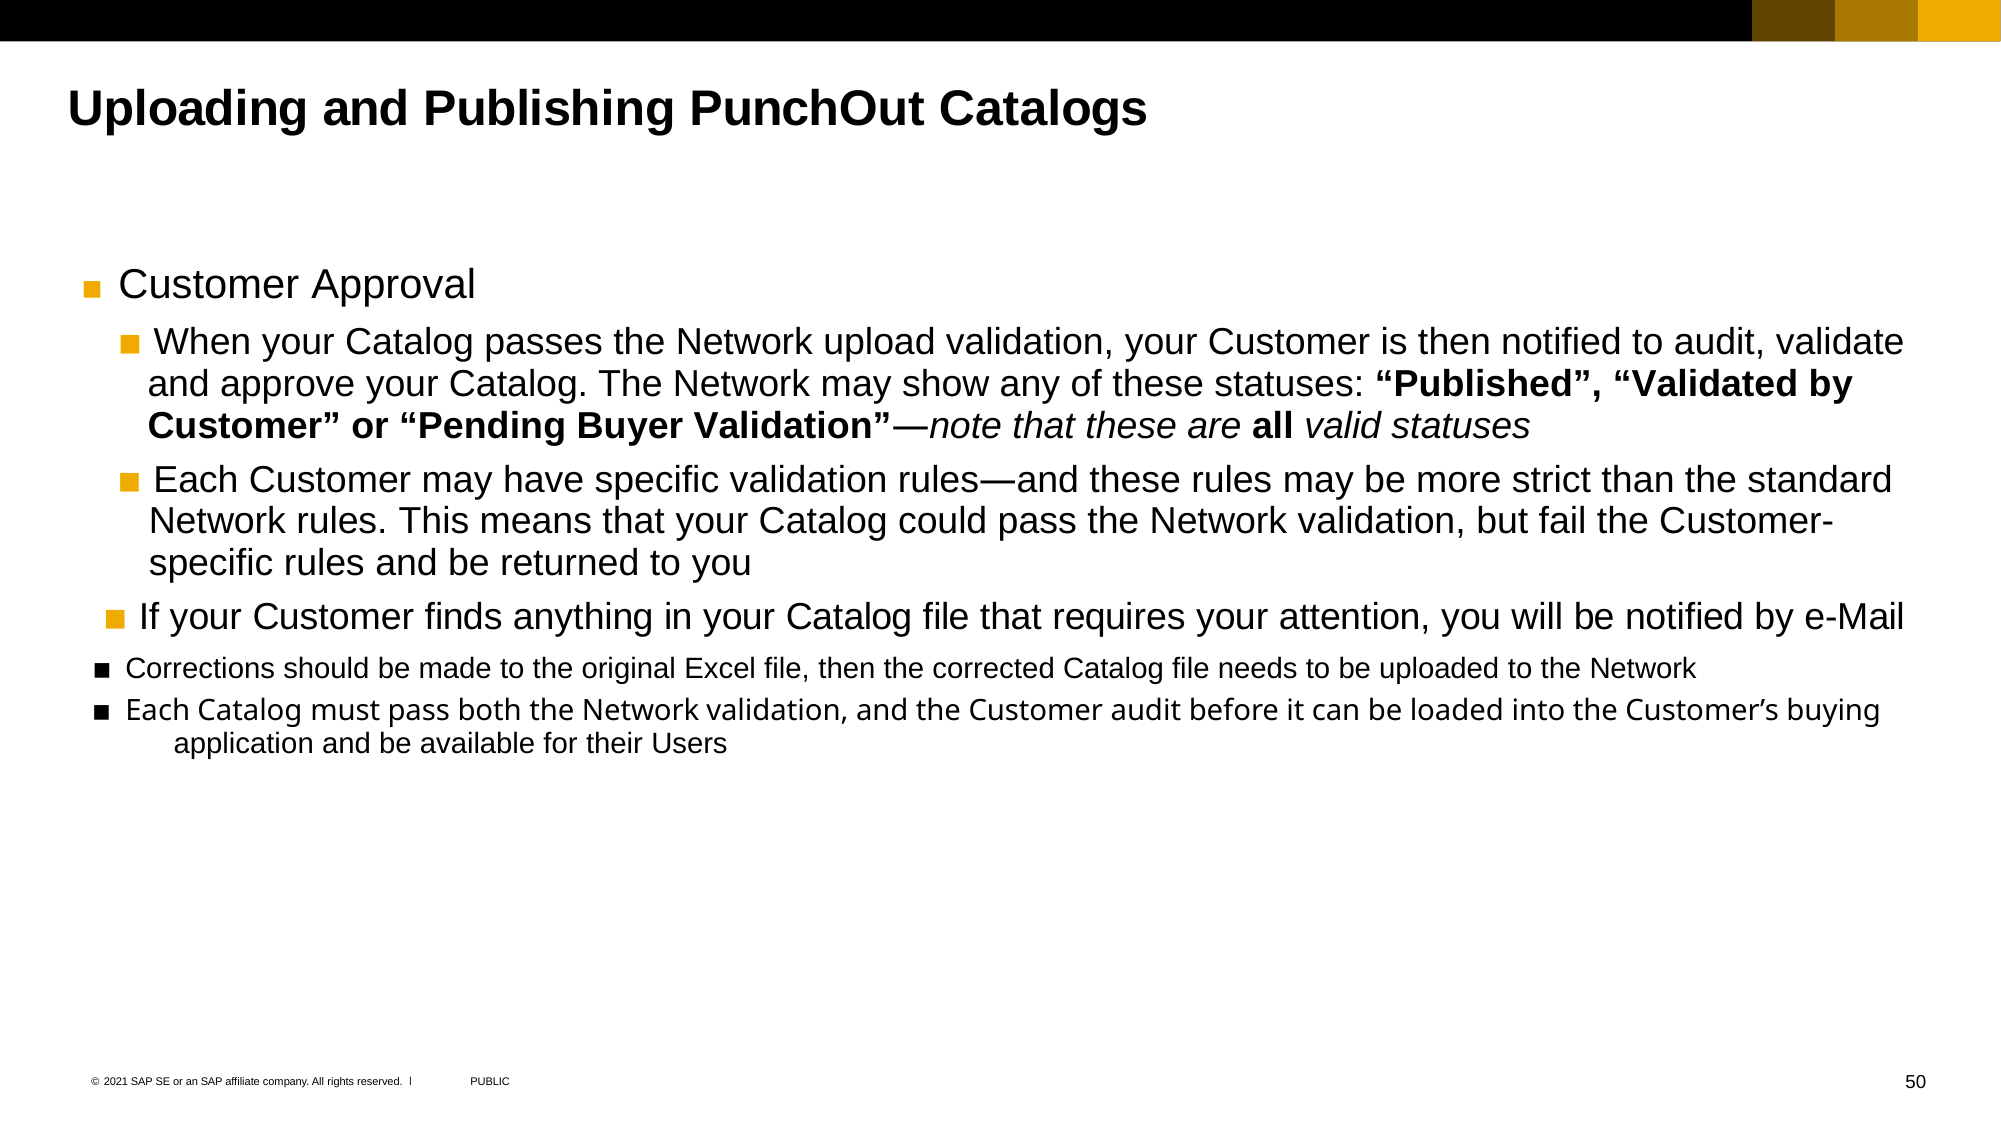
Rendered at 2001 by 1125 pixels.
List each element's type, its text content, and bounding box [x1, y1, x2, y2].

text_box and approve your Catalog. The Network may show any of these statuses: “Published”, “Validated by Customer” or “Pending Buyer Validation”—note that these are all valid statuses [147, 358, 1863, 446]
text_box [1836, 0, 1919, 42]
text_box [1919, 0, 2001, 42]
text_box ▪Corrections should be made to the original Excel file, then the corrected Catalog file needs to be uploaded to the Network ▪Each Catalog must pass both the Network validation, and the Customer audit before it can be loaded into the Customer’s buying [91, 649, 1881, 727]
text_box ▪If your Customer finds anything in your Catalog file that requires your attention, you will be notified by e-Mail [102, 592, 1905, 638]
text_box [0, 0, 1751, 42]
text_box [0, 42, 2001, 1125]
text_box [1751, 0, 1836, 42]
text_box application and be available for their Users [173, 724, 728, 760]
text_box ©2021 SAP SE or an SAP affiliate company. All rights reserved. ǀ PUBLIC 50 [91, 1069, 1927, 1093]
text_box ▪When your Catalog passes the Network upload validation, your Customer is then notified to audit, validate [117, 317, 1916, 363]
text_box ▪Each Customer may have specific validation rules—and these rules may be more strict than the standard [116, 454, 1904, 500]
text_box Uploading and Publishing PunchOut Catalogs [67, 75, 1148, 136]
text_box ▪ Customer Approval [80, 257, 477, 308]
text_box Network rules. This means that your Catalog could pass the Network validation, but fail the Customer- specific rules and be returned to you [148, 496, 1835, 584]
